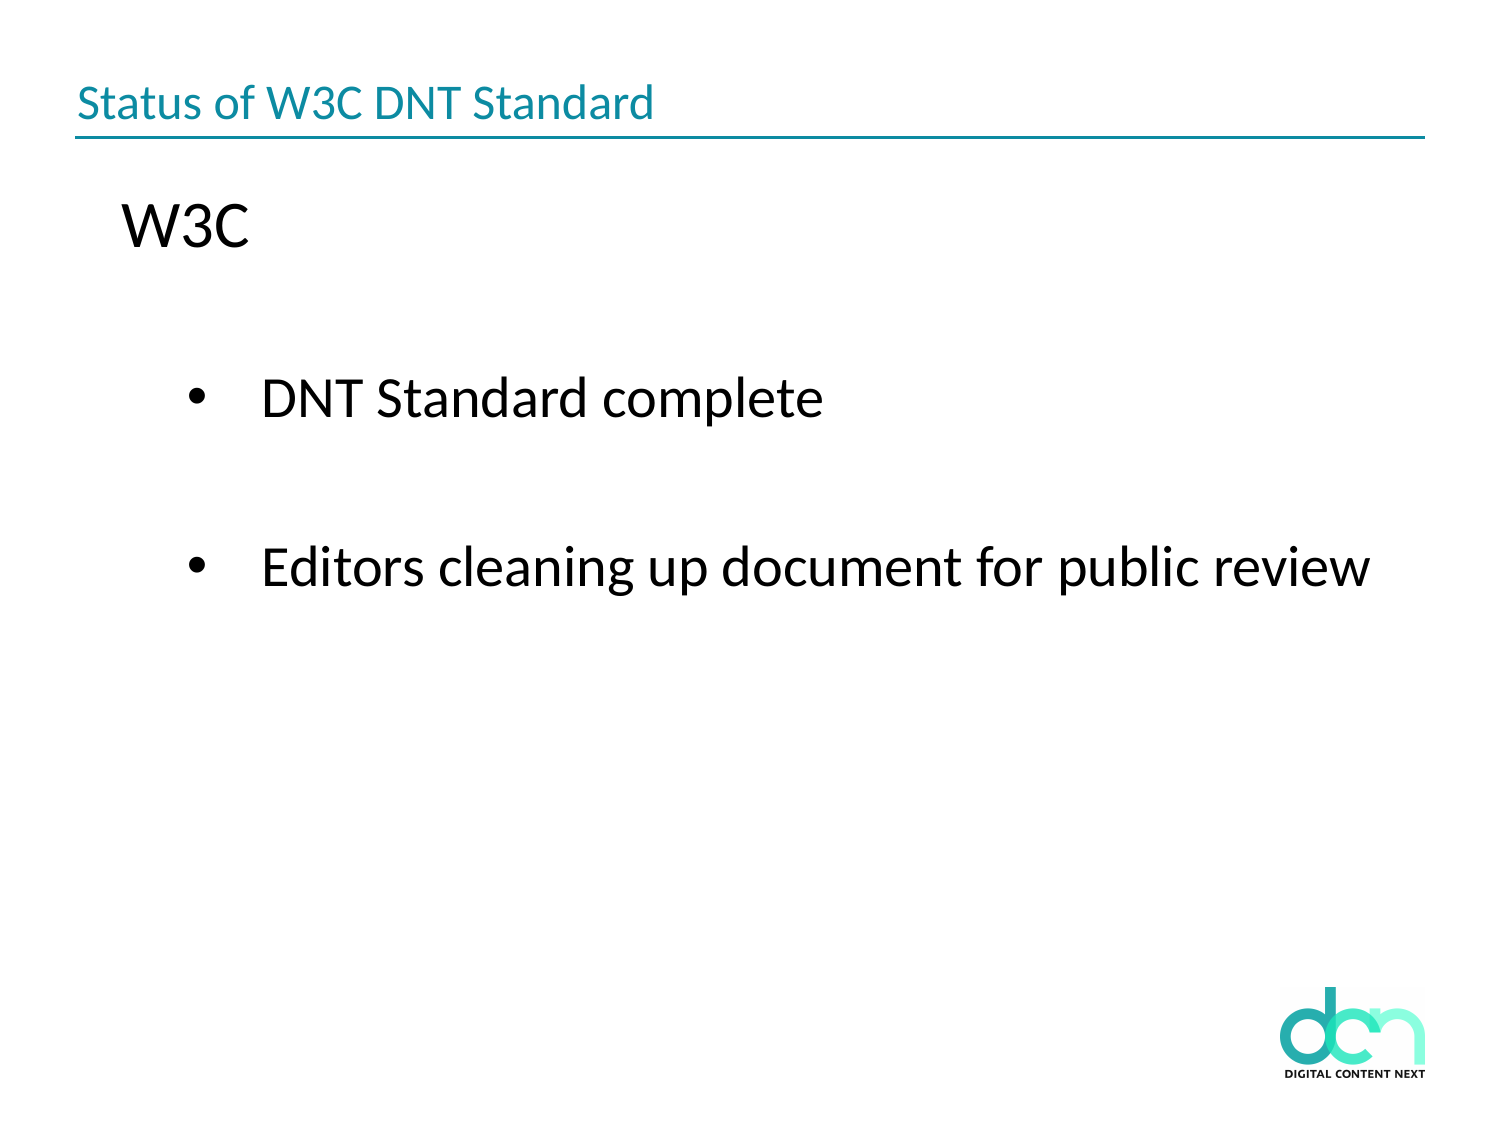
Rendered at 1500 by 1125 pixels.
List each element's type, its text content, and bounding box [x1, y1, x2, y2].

list W3C DNT Standard complete Editors cleaning up document for public review [75, 174, 1425, 1040]
text_box Status of W3C DNT Standard [62, 62, 1413, 138]
picture [1280, 1040, 1425, 1078]
